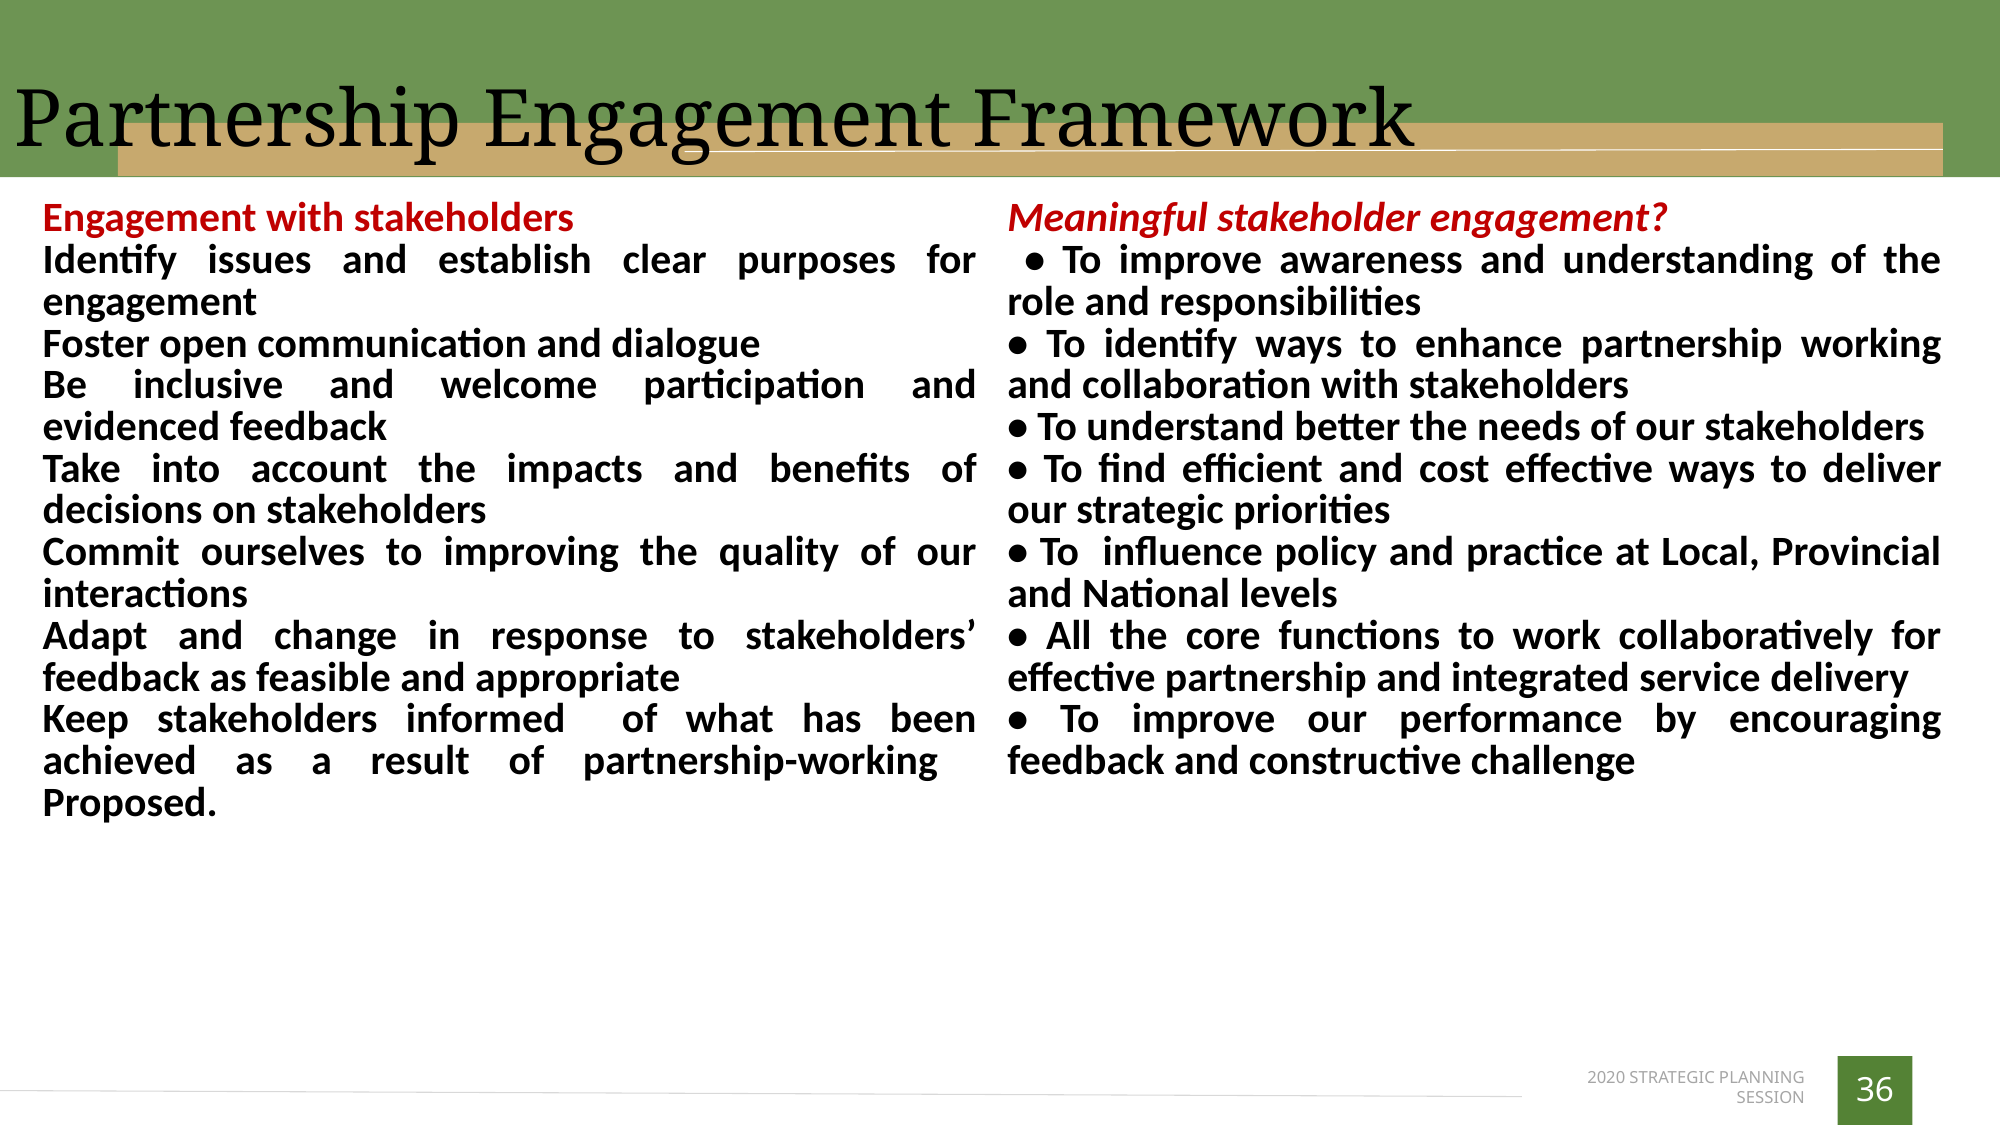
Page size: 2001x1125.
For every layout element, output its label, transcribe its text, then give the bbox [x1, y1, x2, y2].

table_header Engagement with stakeholders Identify issues and establish clear purposes for engagement Foster open communication and dialogue Be inclusive and welcome participation and evidenced feedback Take into account the impacts and benefits of decisions on stakeholders Commit ourselves to improving the quality of our interactions Adapt and change in response to stakeholders’ feedback as feasible and appropriate Keep stakeholders informed of what has been achieved as a result of partnership-working Proposed. [29, 194, 991, 919]
text_box Partnership Engagement Framework [0, 60, 1945, 170]
table_header Meaningful stakeholder engagement? • To improve awareness and understanding of the role and responsibilities • To identify ways to enhance partnership working and collaboration with stakeholders • To understand better the needs of our stakeholders • To find efficient and cost effective ways to deliver our strategic priorities • To influence policy and practice at Local, Provincial and National levels • All the core functions to work collaboratively for effective partnership and integrated service delivery • To improve our performance by encouraging feedback and constructive challenge [993, 194, 1956, 919]
